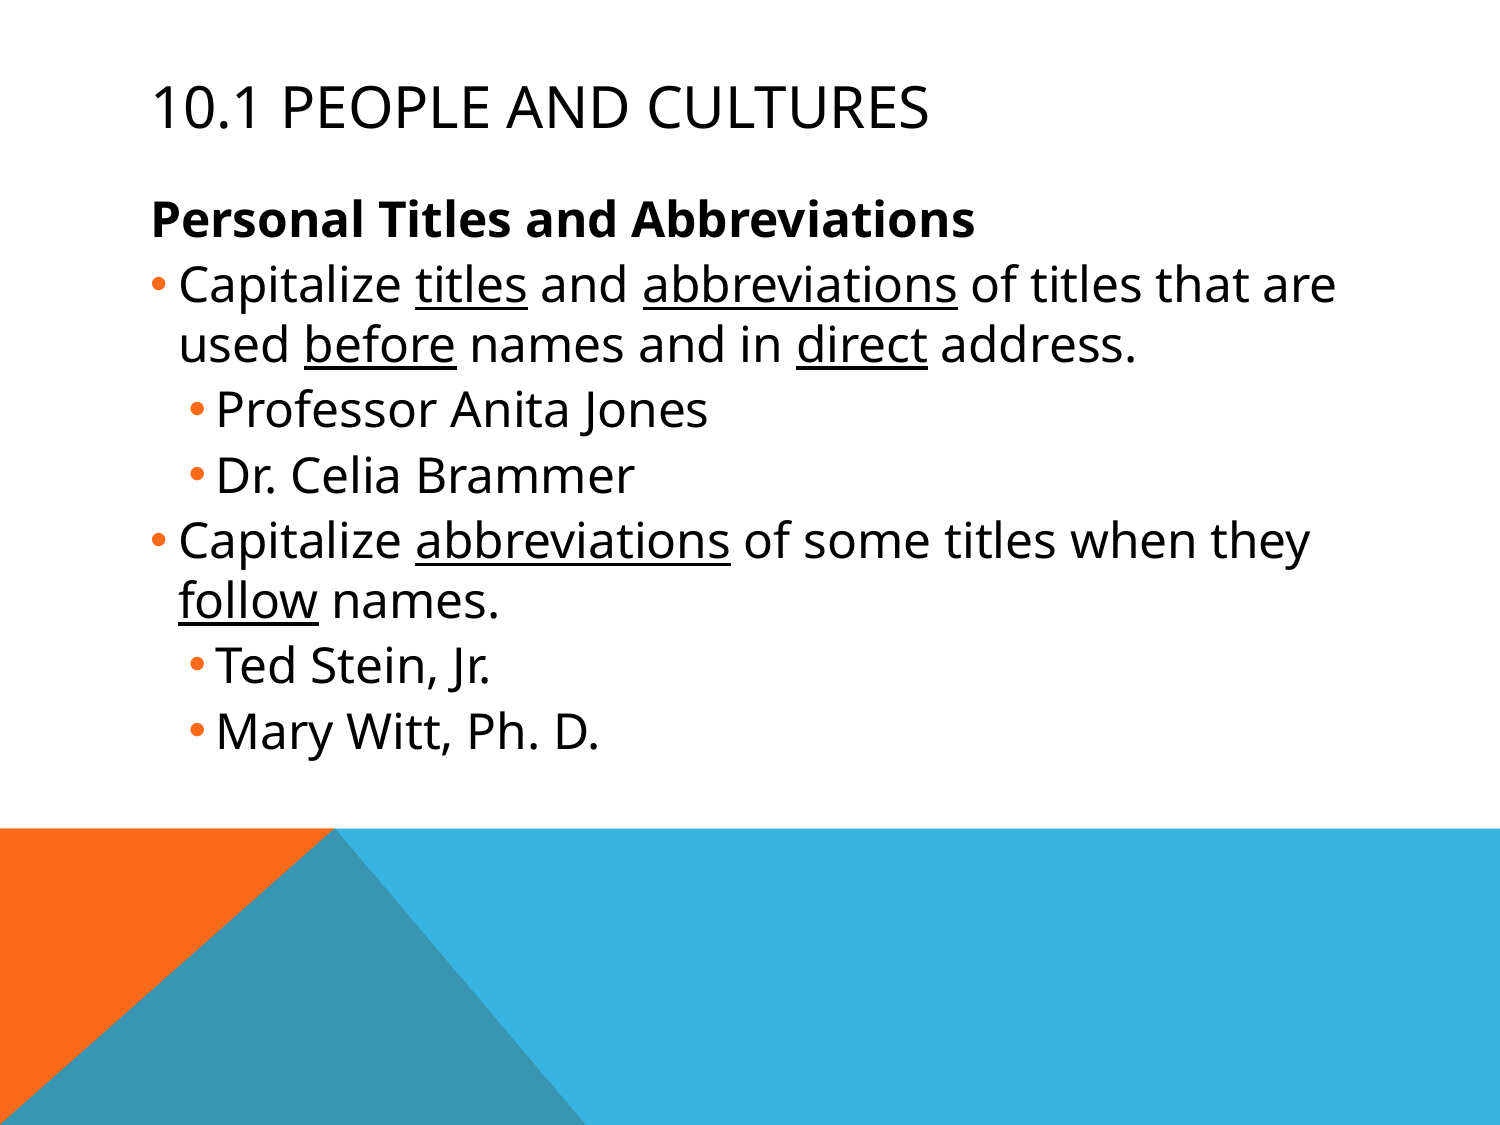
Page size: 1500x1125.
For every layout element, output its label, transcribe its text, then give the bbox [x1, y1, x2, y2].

list Personal Titles and Abbreviations Capitalize titles and abbreviations of titles that are used before names and in direct address. Professor Anita Jones Dr. Celia Brammer Capitalize abbreviations of some titles when they follow names. Ted Stein, Jr. Mary Witt, Ph. D. [135, 180, 1369, 768]
title 10.1 People and Cultures [135, 60, 1369, 150]
